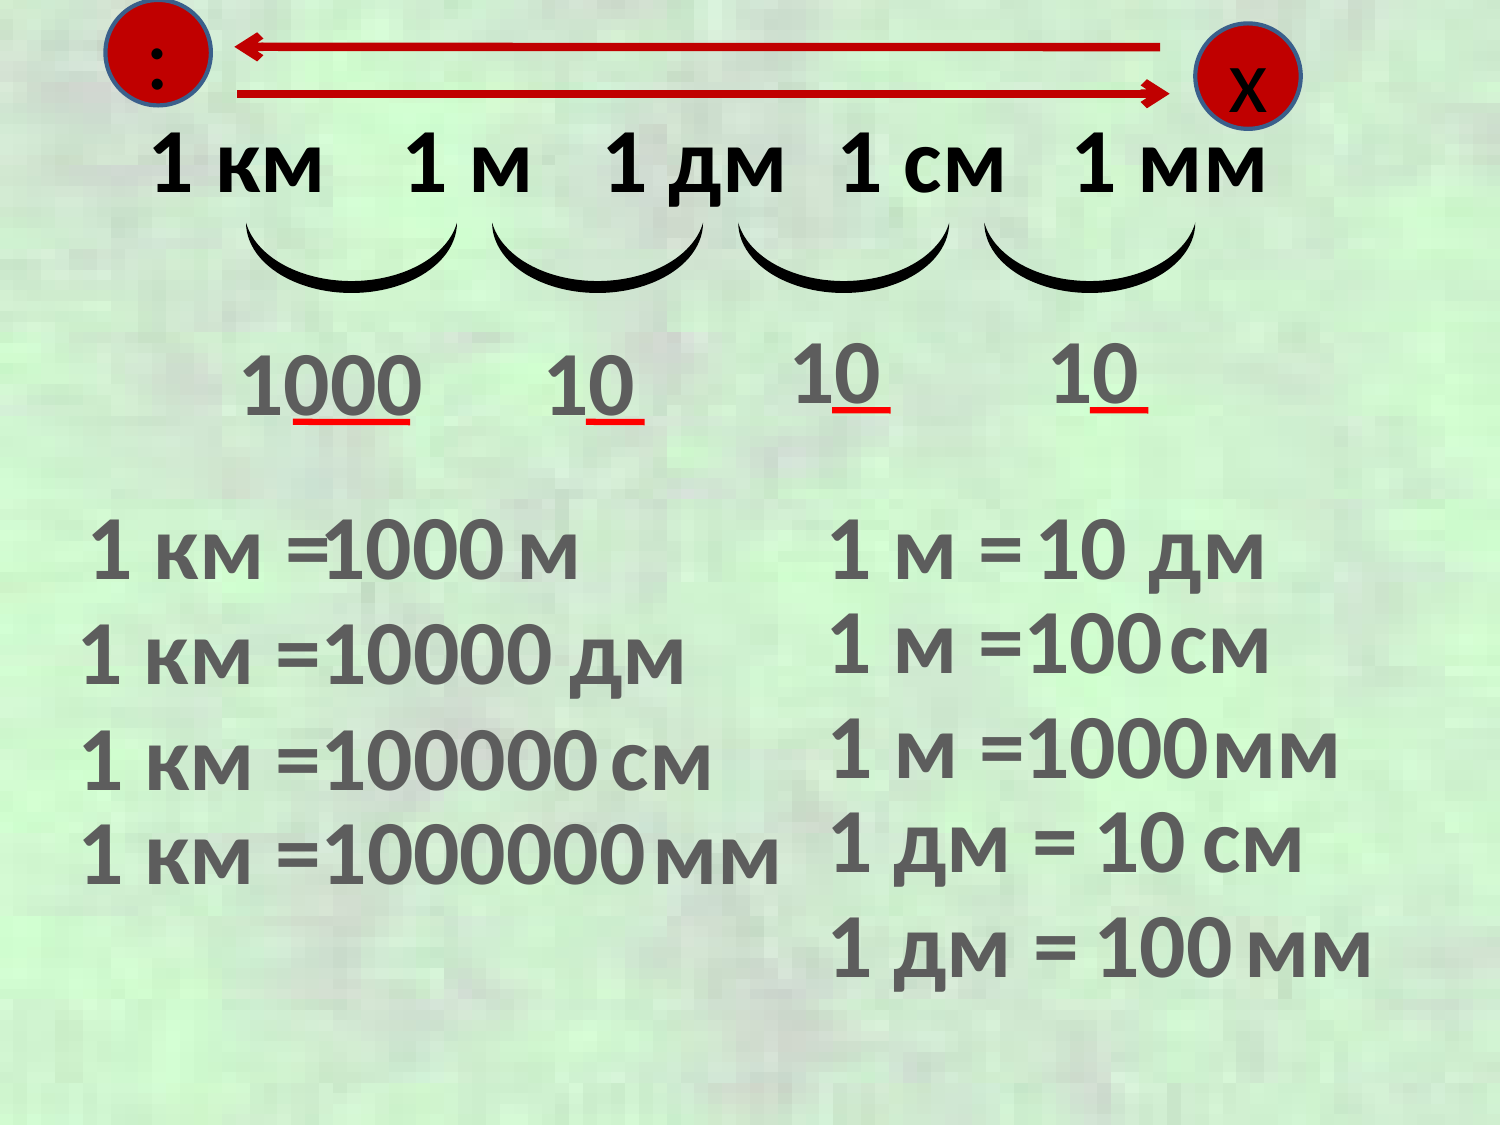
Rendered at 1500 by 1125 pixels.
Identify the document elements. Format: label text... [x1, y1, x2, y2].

text_box 100000 [305, 691, 615, 785]
text_box 1 км = м [521, 480, 599, 585]
text_box 1000 [304, 480, 521, 606]
text_box 100 [1008, 574, 1178, 679]
text_box 10 [1019, 480, 1143, 574]
text_box 1 дм = мм [1249, 878, 1392, 1004]
text_box 1 м = дм [1143, 480, 1284, 574]
text_box х [1193, 21, 1303, 131]
text_box 1 м = мм [811, 679, 1008, 773]
text_box 1 км = дм [61, 585, 305, 691]
text_box 1 км = дм [569, 585, 705, 691]
text_box 10000 [305, 585, 569, 691]
text_box 1 км = м [71, 480, 304, 585]
text_box 1 м = дм [810, 480, 1019, 574]
text_box 1 дм = см [1202, 773, 1323, 878]
text_box 1 м = см [810, 574, 1008, 700]
text_box 1 км = мм [62, 785, 305, 910]
text_box : [103, 0, 213, 108]
text_box 1 см [821, 98, 1023, 219]
text_box 1000 [1008, 679, 1225, 805]
text_box [243, 220, 460, 296]
text_box 1 км = см [615, 691, 732, 785]
text_box 1 м = см [1178, 574, 1290, 679]
text_box 1000 [222, 316, 439, 442]
text_box [490, 220, 698, 296]
text_box 1 дм [708, 98, 804, 219]
picture [0, 0, 1500, 1125]
text_box 1 км [132, 93, 342, 219]
text_box 10 [773, 304, 897, 430]
text_box 1 дм = мм [811, 878, 1078, 1004]
text_box 10 [527, 316, 651, 442]
text_box 10 [1031, 304, 1155, 430]
text_box 1 мм [1055, 93, 1284, 219]
text_box 1 дм = см [810, 773, 1078, 899]
text_box 1000000 [305, 785, 662, 910]
text_box [736, 220, 952, 296]
text_box 1 км = см [61, 691, 305, 817]
text_box [982, 220, 1198, 296]
text_box 100 [1078, 878, 1249, 1004]
text_box 1 дм [586, 98, 698, 219]
text_box 1 км = мм [662, 785, 801, 910]
text_box 10 [1078, 773, 1202, 878]
picture [177, 0, 703, 93]
text_box 1 м [386, 98, 550, 219]
text_box 1 м = мм [1225, 679, 1359, 805]
